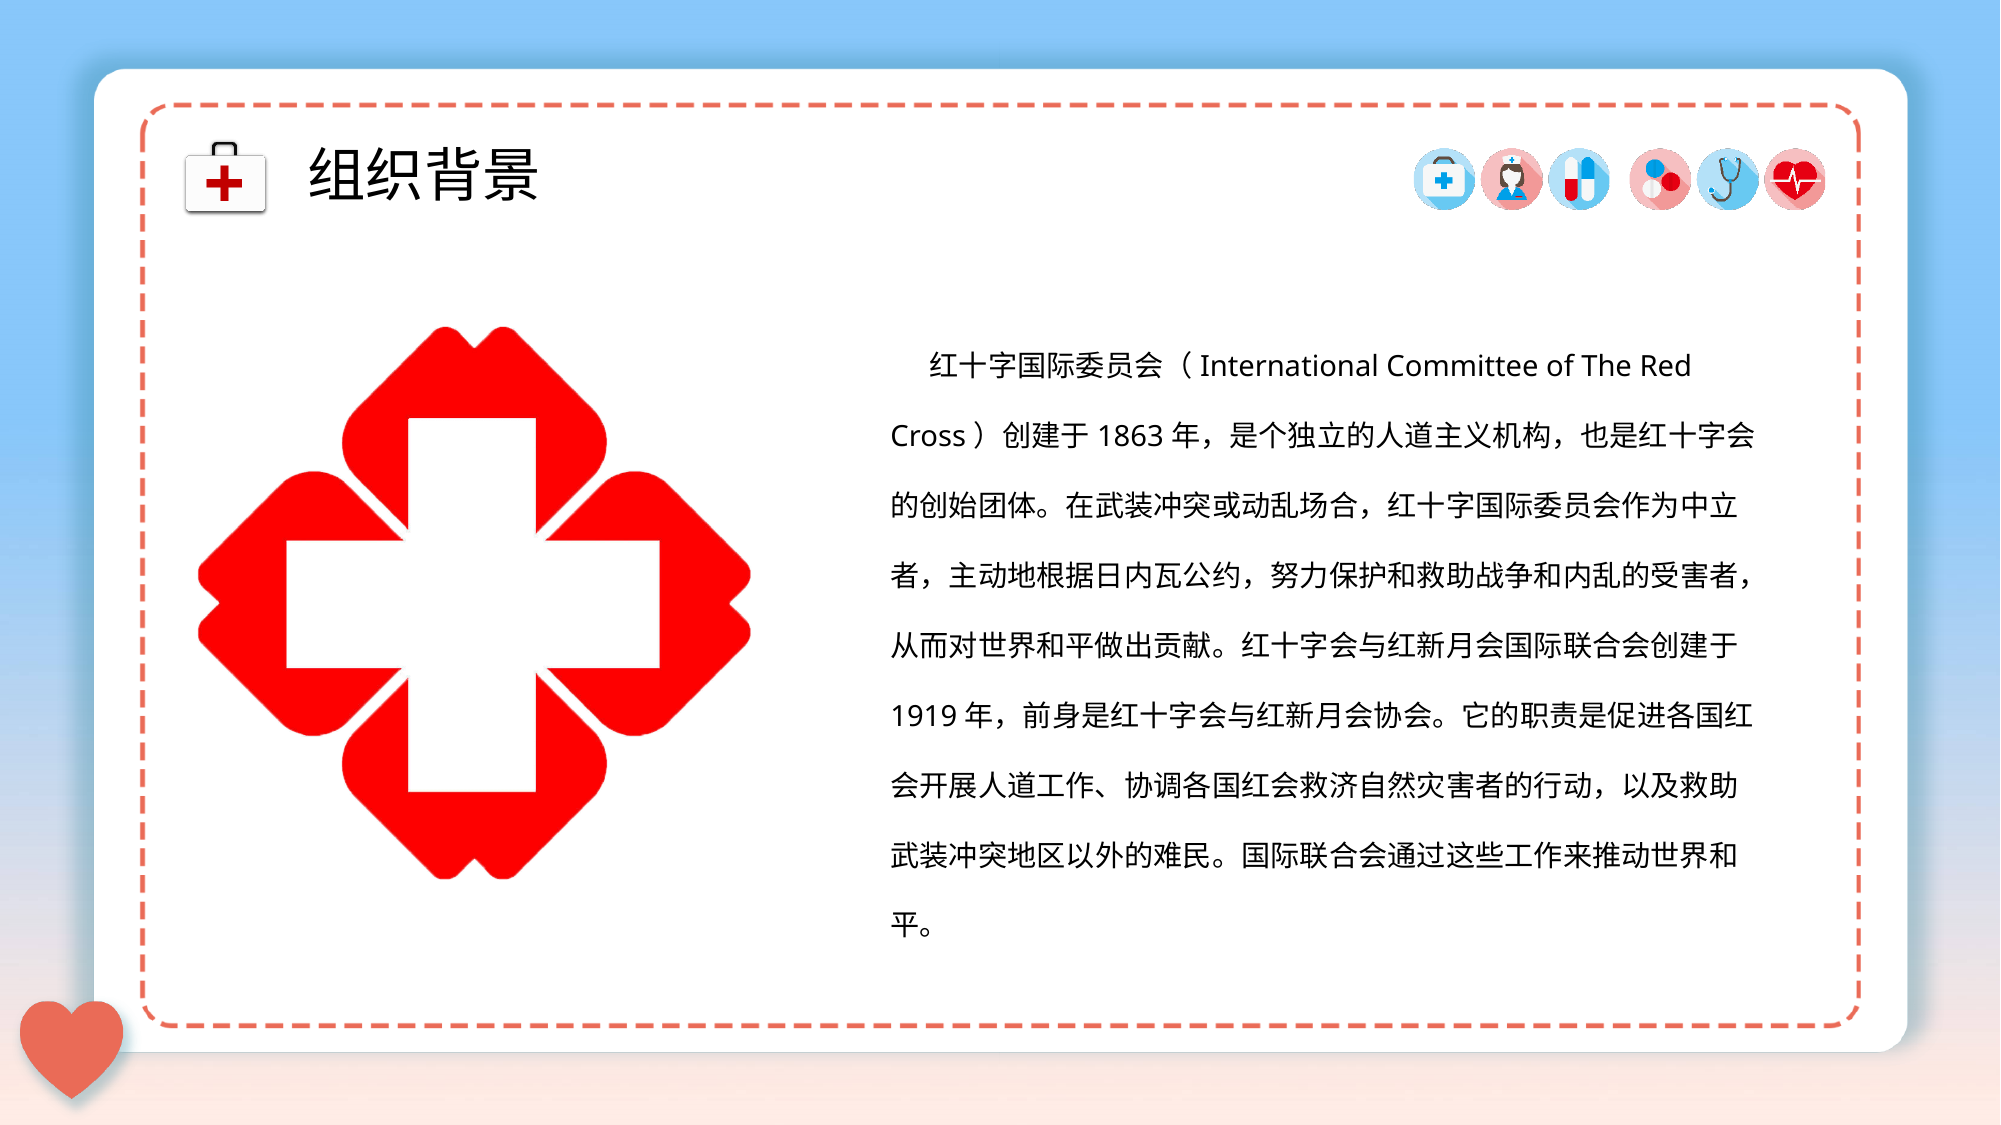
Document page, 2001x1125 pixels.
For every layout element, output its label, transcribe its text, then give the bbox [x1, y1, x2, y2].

text_box 组织背景 [292, 130, 661, 216]
text_box 红十字国际委员会（International Committee of The Red Cross）创建于1863年，是个独立的人道主义机构，也是红十字会的创始团体。在武装冲突或动乱场合，红十字国际委员会作为中立者，主动地根据日内瓦公约，努力保护和救助战争和内乱的受害者，从而对世界和平做出贡献。红十字会与红新月会国际联合会创建于1919年，前身是红十字会与红新月会协会。它的职责是促进各国红会开展人道工作、协调各国红会救济自然灾害者的行动，以及救助武装冲突地区以外的难民。国际联合会通过这些工作来推动世界和平。 [875, 305, 1781, 950]
picture [0, 0, 2000, 1125]
